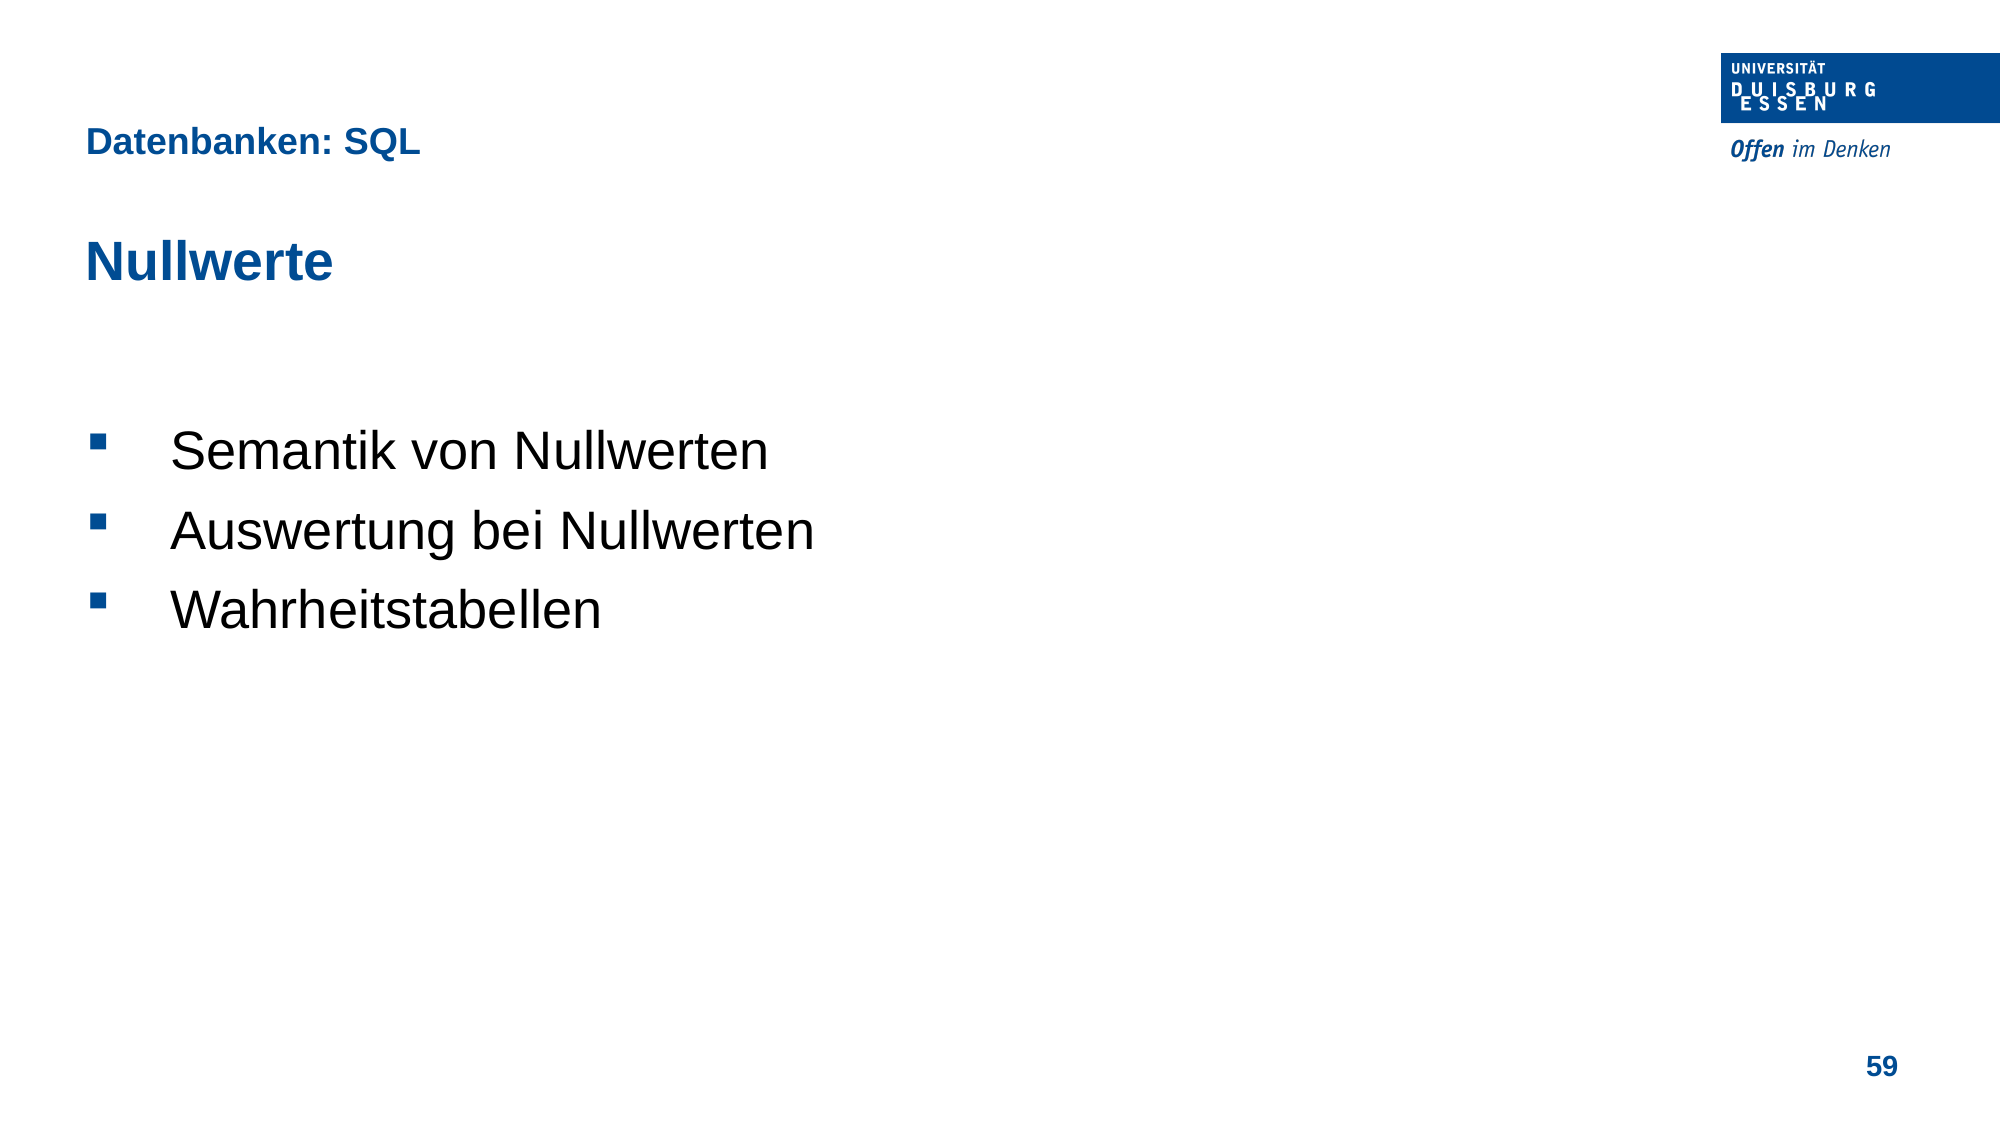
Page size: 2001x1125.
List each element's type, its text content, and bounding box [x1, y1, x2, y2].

list Semantik von Nullwerten Auswertung bei Nullwerten Wahrheitstabellen [85, 415, 1914, 1040]
list Datenbanken: SQL [85, 121, 1696, 163]
slide_number 59 [1677, 1039, 1914, 1081]
list Nullwerte [85, 225, 1696, 301]
picture [1721, 53, 2000, 162]
